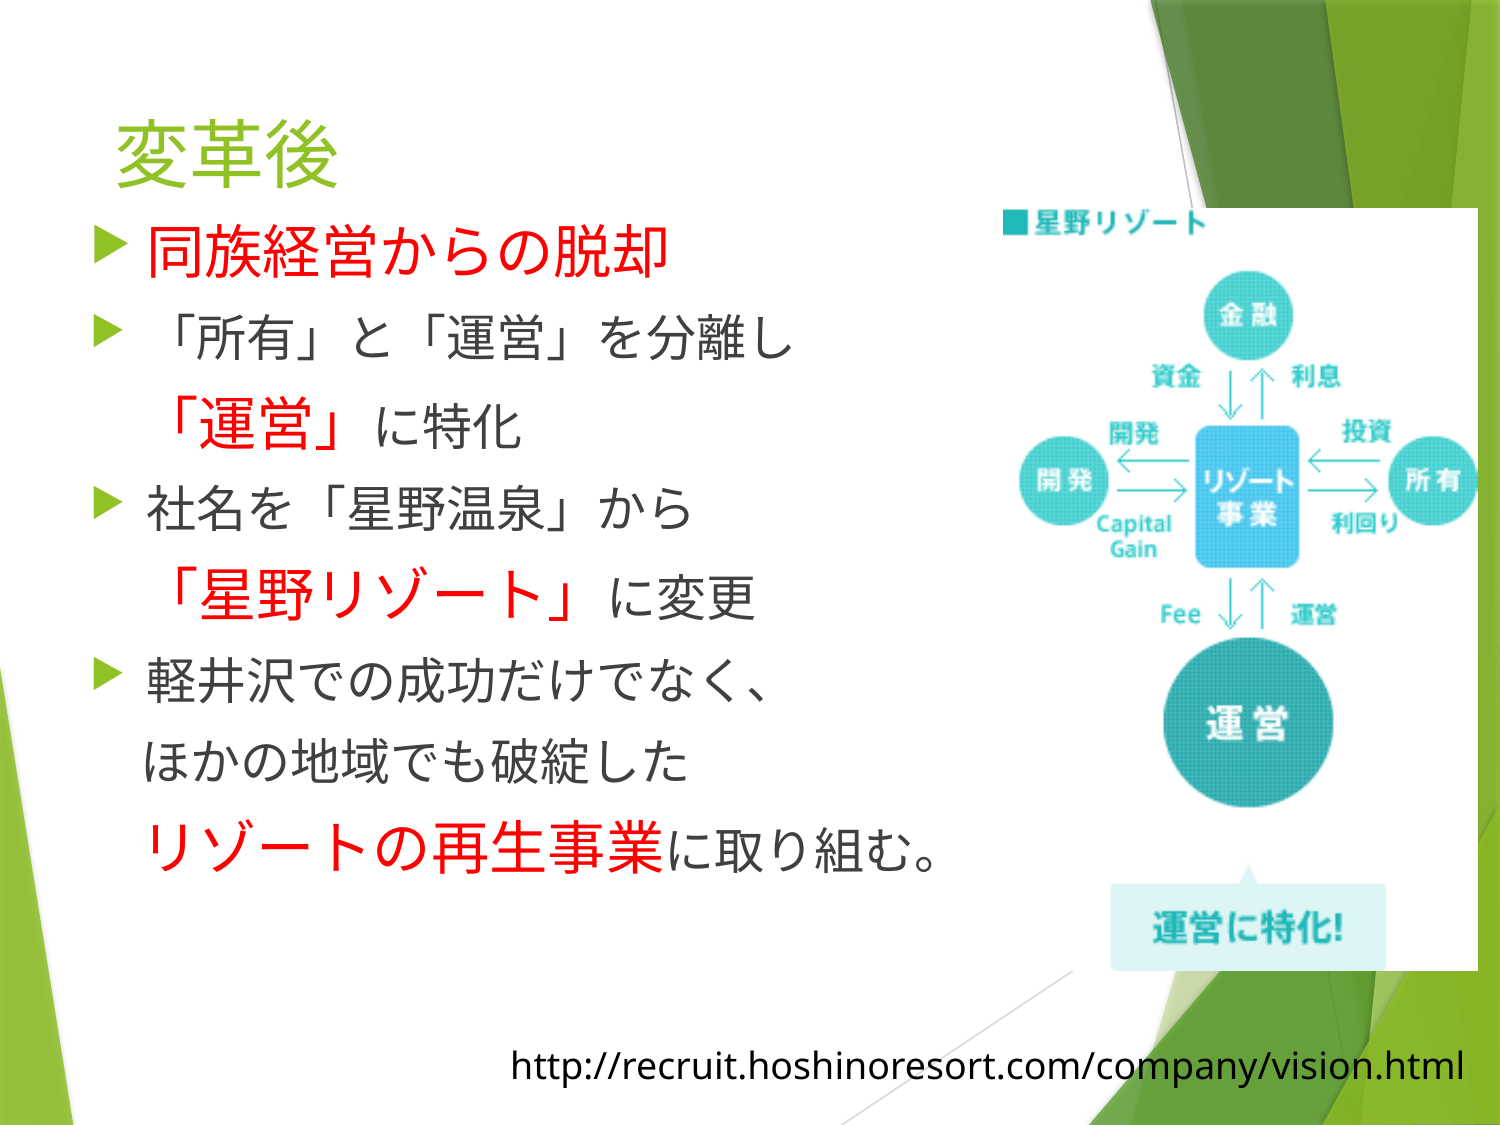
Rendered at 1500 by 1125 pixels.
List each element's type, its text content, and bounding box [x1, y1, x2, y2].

text_box http://recruit.hoshinoresort.com/company/vision.html [495, 1034, 1481, 1095]
picture [1002, 207, 1479, 971]
title 変革後 [99, 99, 1142, 208]
list 同族経営からの脱却 「所有」と「運営」を分離し 「運営」に特化 社名を「星野温泉」から 「星野リゾート」に変更 軽井沢での成功だけでなく、 ほかの地域でも破綻した リゾートの再生事業に取り組む。 [75, 208, 1425, 1059]
